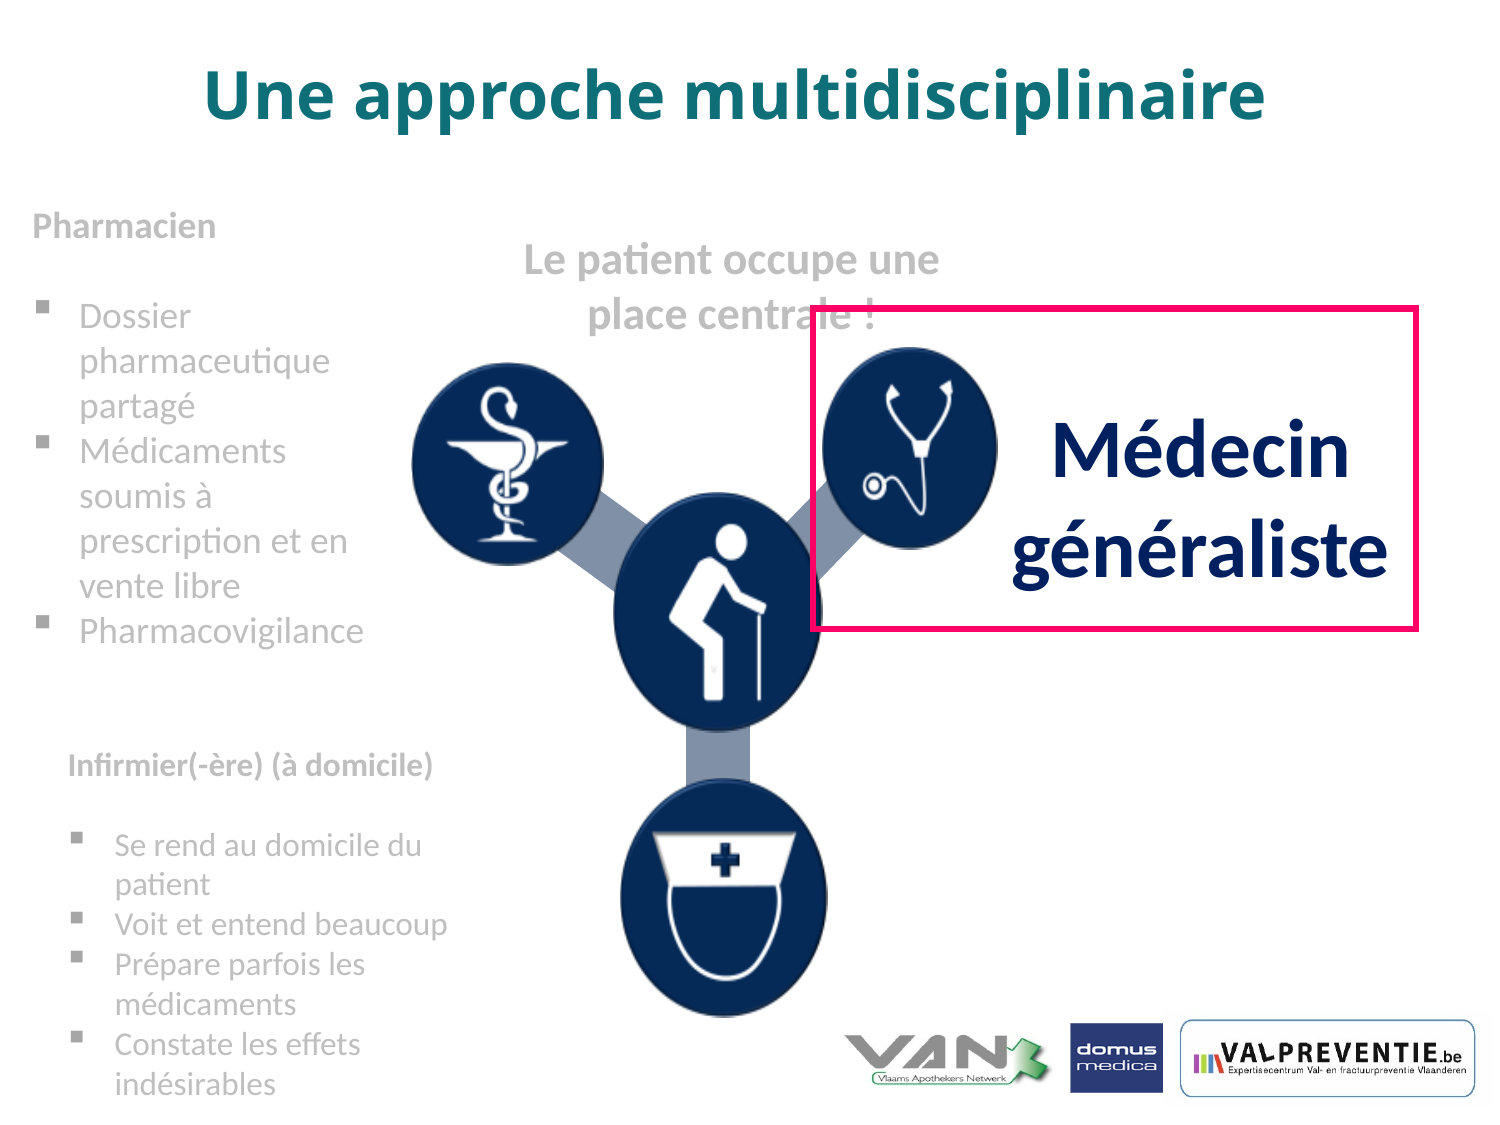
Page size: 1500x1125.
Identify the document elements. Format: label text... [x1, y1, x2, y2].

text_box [410, 347, 998, 1018]
text_box Le patient occupe une place centrale ! [475, 221, 989, 347]
text_box Infirmier(-ère) (à domicile) Se rend au domicile du patient Voit et entend beaucoup Prépare parfois les médicaments Constate les effets indésirables [53, 735, 529, 1125]
text_box [812, 307, 1417, 630]
text_box Pharmacien Dossier pharmaceutique partagé Médicaments soumis à prescription et en vente libre Pharmacovigilance [17, 193, 411, 693]
picture [833, 1010, 1492, 1106]
text_box Une approche multidisciplinaire [0, 30, 1471, 155]
